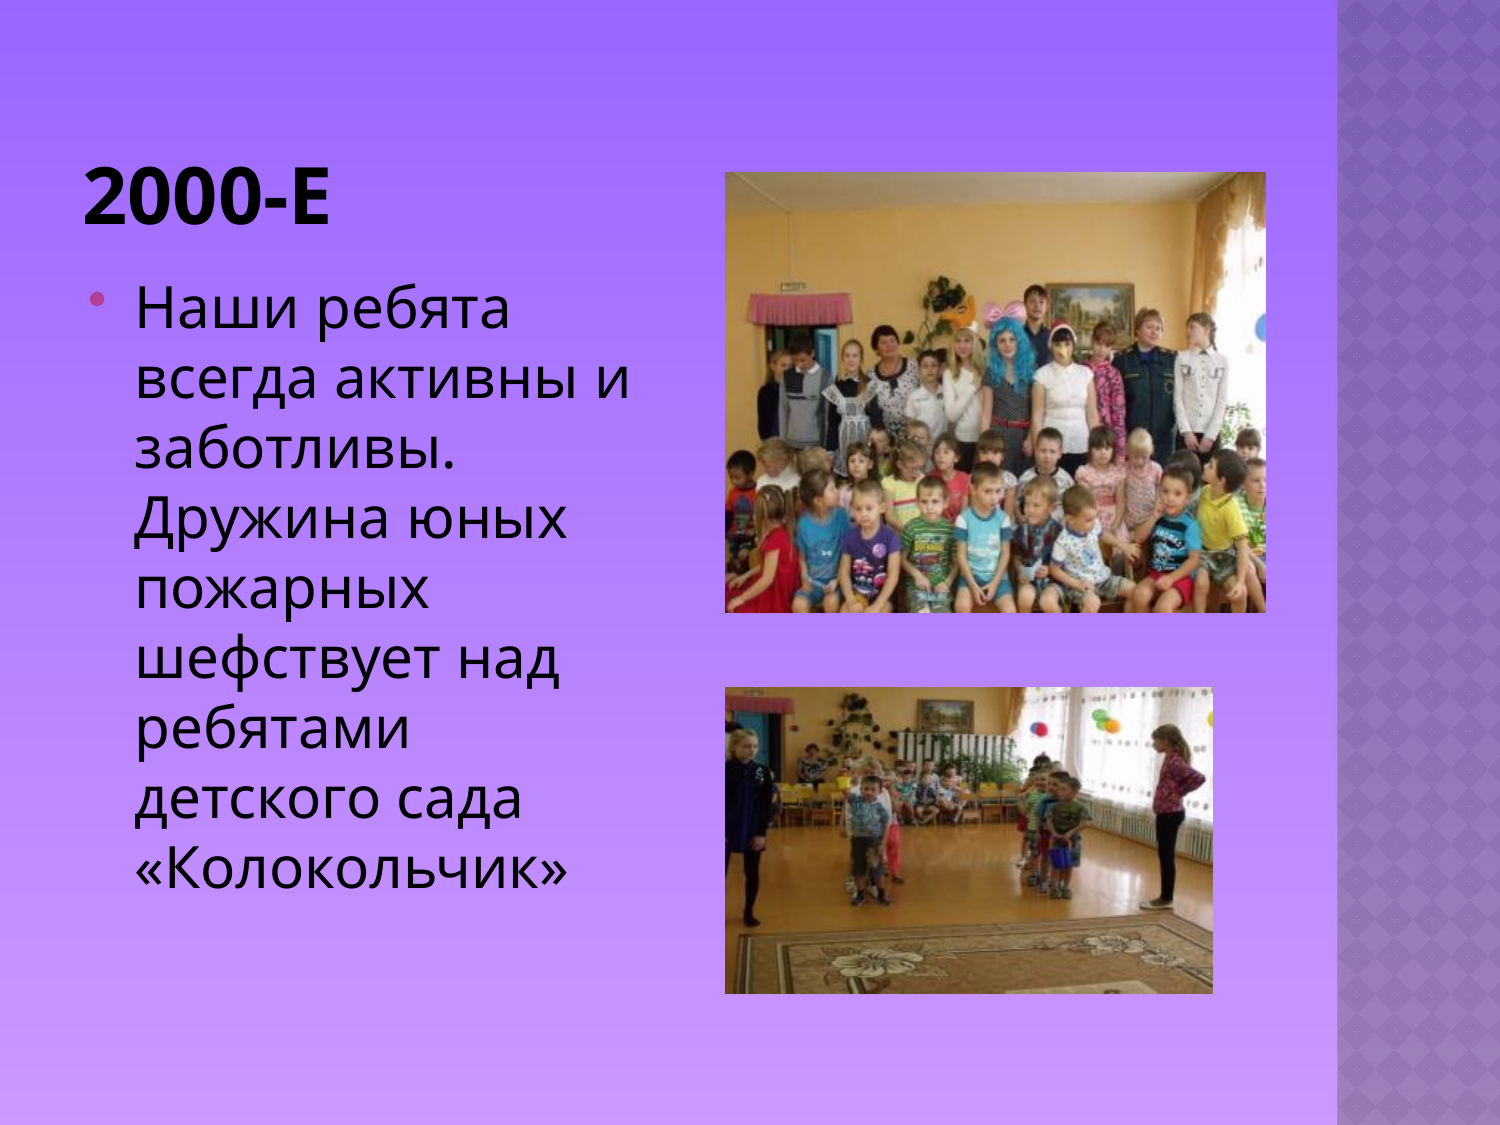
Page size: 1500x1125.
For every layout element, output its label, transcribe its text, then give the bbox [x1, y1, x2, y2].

picture [724, 687, 1213, 994]
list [724, 172, 1267, 613]
list Наши ребята всегда активны и заботливы. Дружина юных пожарных шефствует над ребятами детского сада «Колокольчик» [74, 262, 653, 1006]
title 2000-е [75, 52, 1263, 240]
